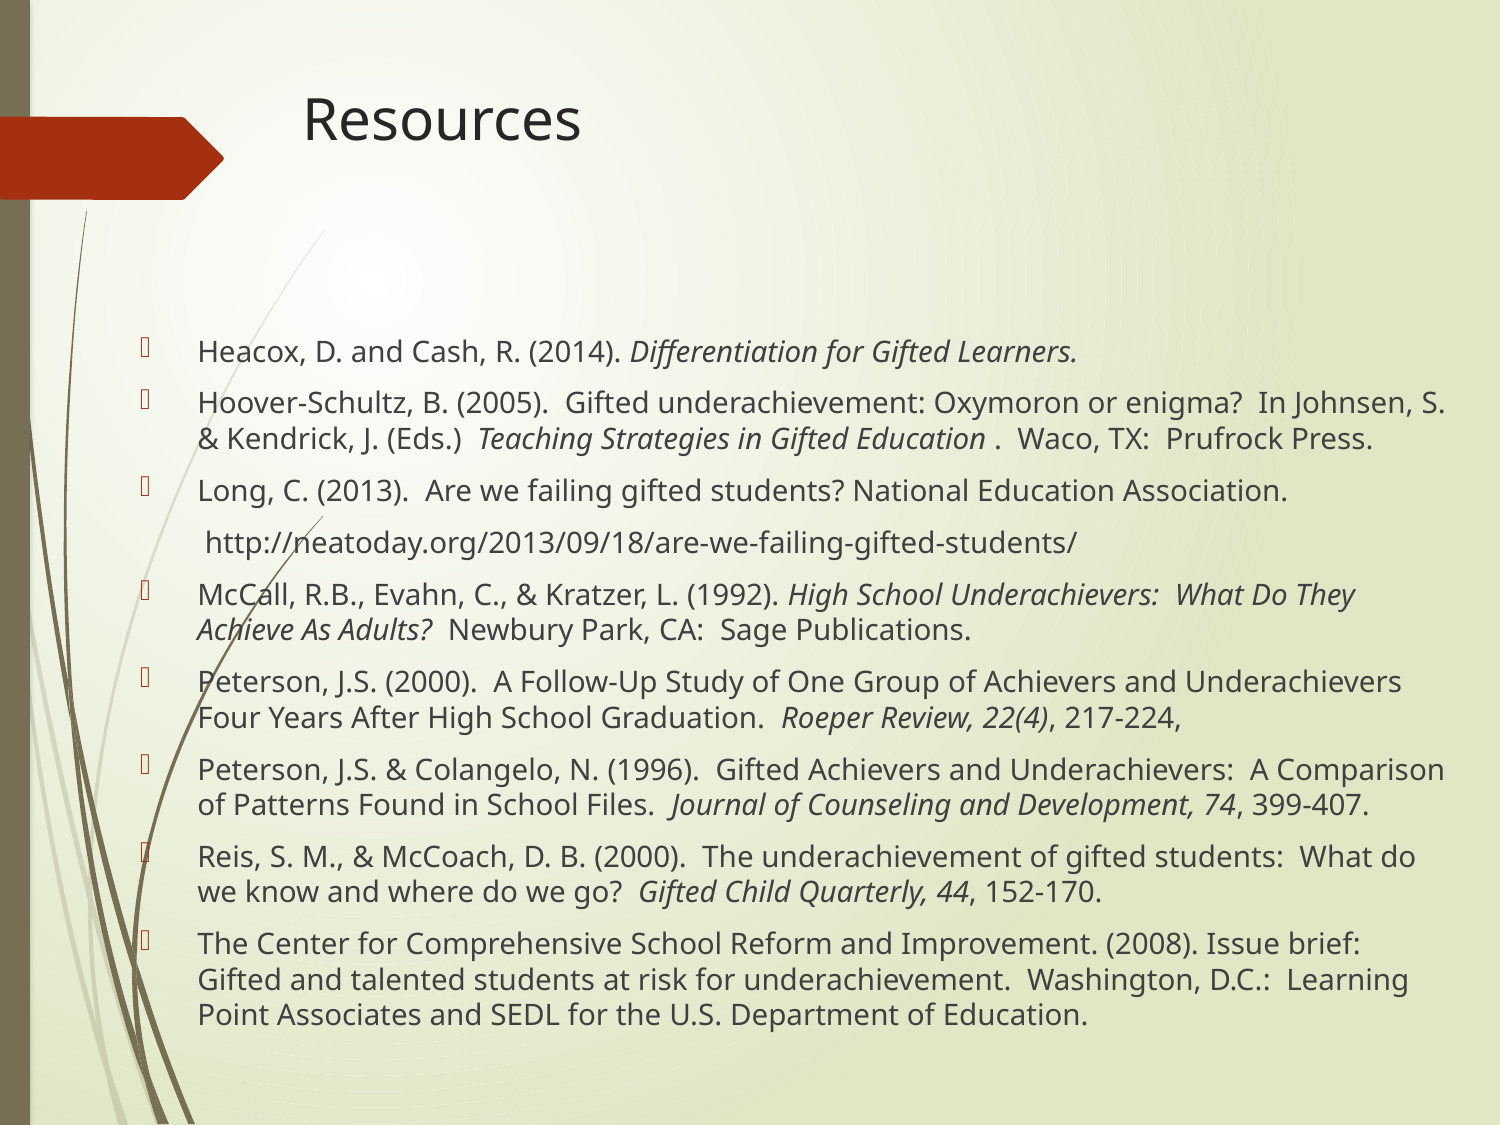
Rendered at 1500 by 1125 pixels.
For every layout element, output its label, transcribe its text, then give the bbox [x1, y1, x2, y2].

list Heacox, D. and Cash, R. (2014). Differentiation for Gifted Learners. Hoover-Schultz, B. (2005). Gifted underachievement: Oxymoron or enigma? In Johnsen, S. & Kendrick, J. (Eds.) Teaching Strategies in Gifted Education . Waco, TX: Prufrock Press. Long, C. (2013). Are we failing gifted students? National Education Association. http://neatoday.org/2013/09/18/are-we-failing-gifted-students/ McCall, R.B., Evahn, C., & Kratzer, L. (1992). High School Underachievers: What Do They Achieve As Adults? Newbury Park, CA: Sage Publications. Peterson, J.S. (2000). A Follow-Up Study of One Group of Achievers and Underachievers Four Years After High School Graduation. Roeper Review, 22(4), 217-224, Peterson, J.S. & Colangelo, N. (1996). Gifted Achievers and Underachievers: A Comparison of Patterns Found in School Files. Journal of Counseling and Development, 74, 399-407. Reis, S. M., & McCoach, D. B. (2000). The underachievement of gifted students: What do we know and where do we go? Gifted Child Quarterly, 44, 152-170. The Center for Comprehensive School Reform and Improvement. (2008). Issue brief: Gifted and talented students at risk for underachievement. Washington, D.C.: Learning Point Associates and SEDL for the U.S. Department of Education. [125, 324, 1475, 1075]
title Resources [287, 75, 1413, 229]
